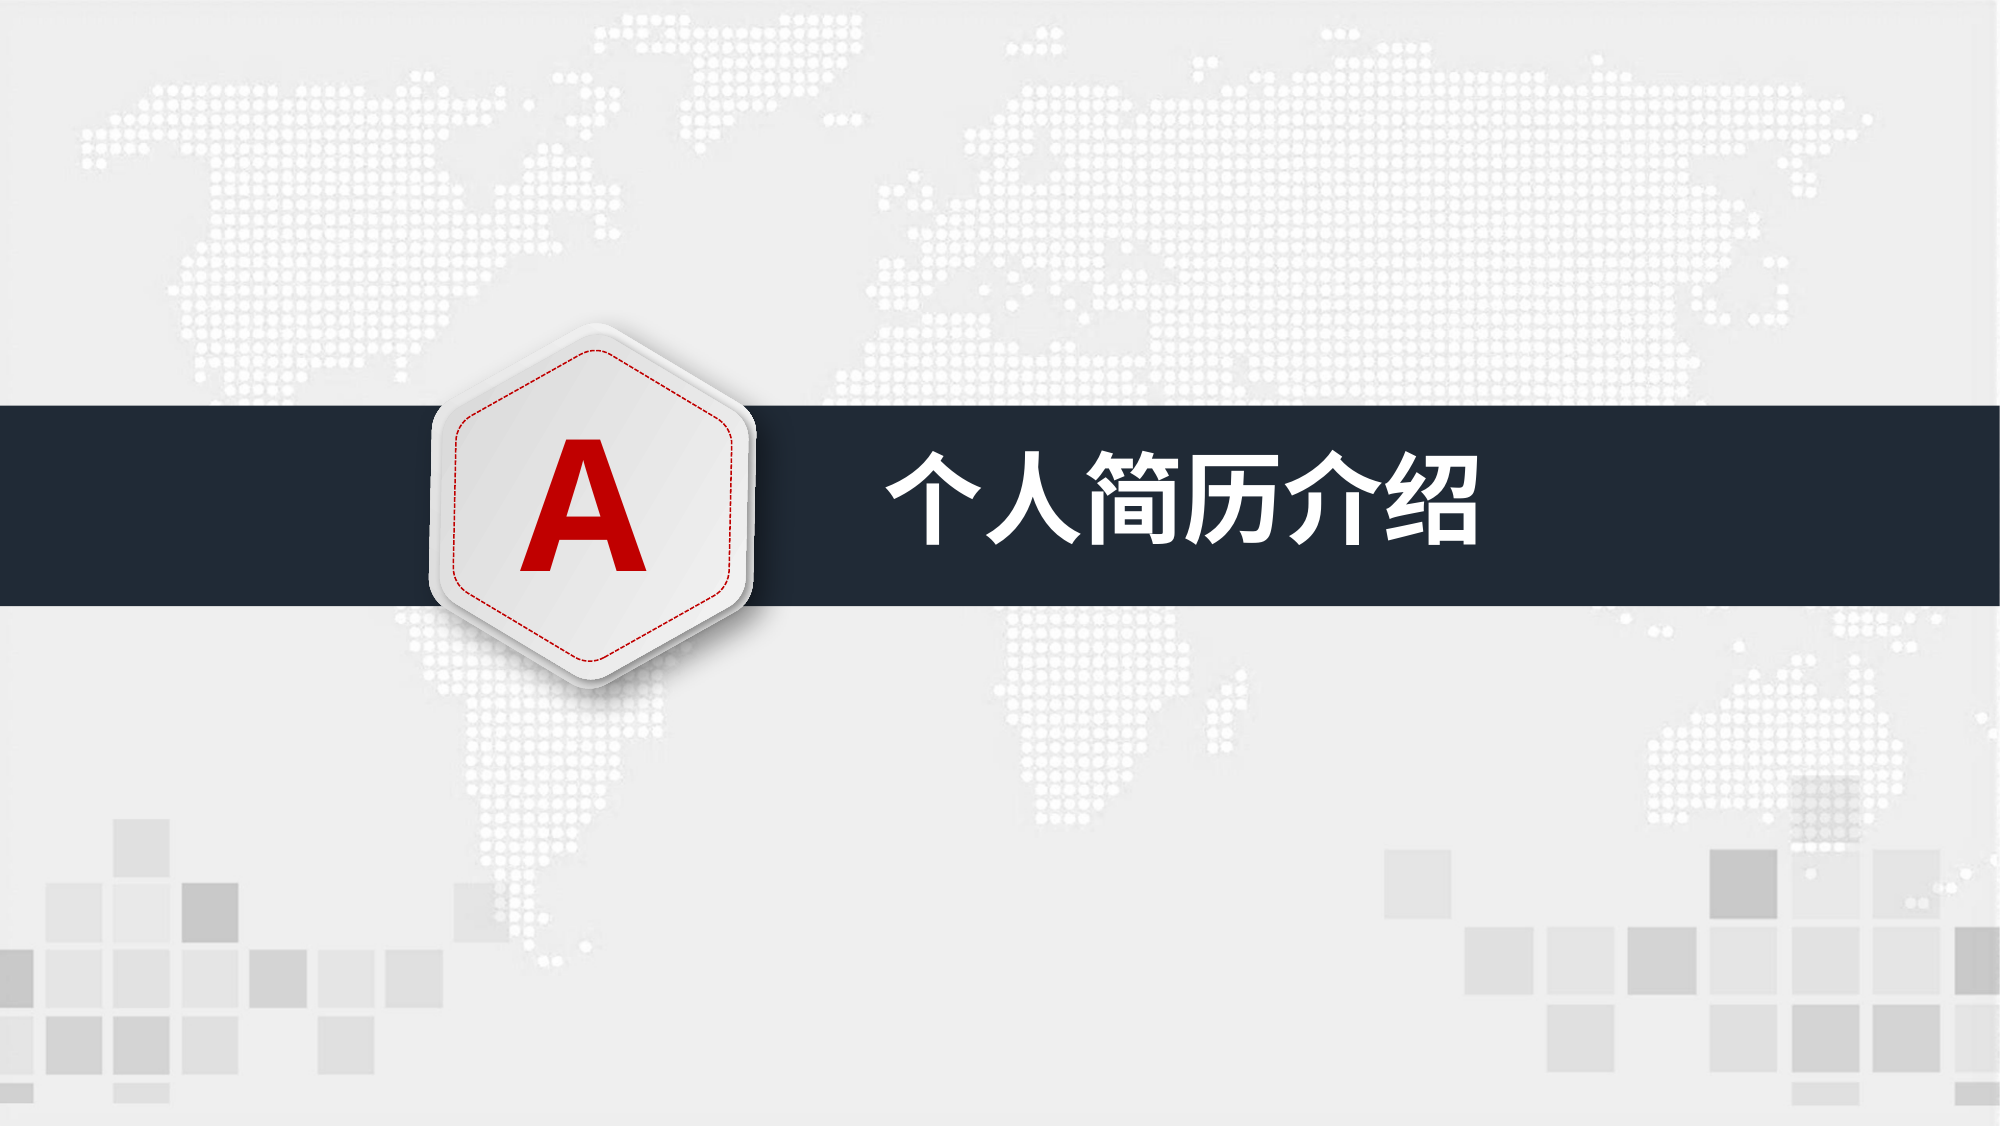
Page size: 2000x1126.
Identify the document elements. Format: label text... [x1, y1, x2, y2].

text_box [0, 404, 411, 607]
picture [0, 0, 2000, 404]
picture [0, 607, 2000, 1126]
text_box 个人简历介绍 [868, 428, 1572, 564]
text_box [411, 342, 774, 670]
text_box [774, 404, 2000, 607]
